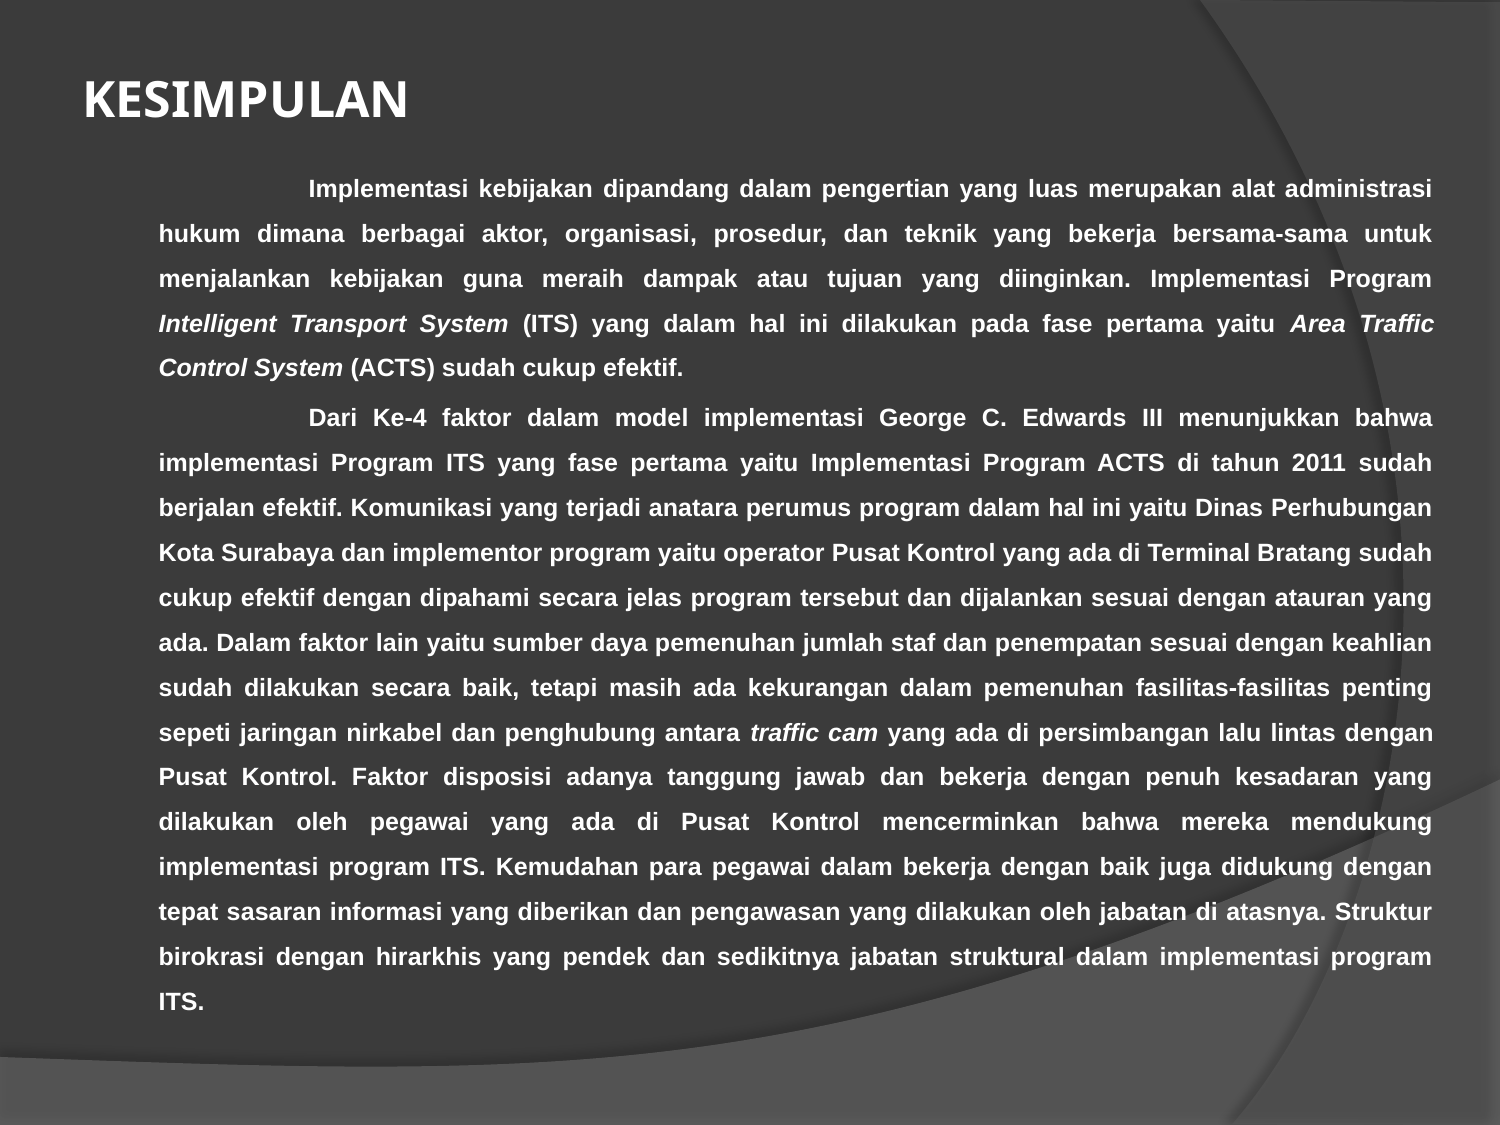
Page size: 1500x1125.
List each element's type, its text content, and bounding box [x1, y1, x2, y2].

title KESIMPULAN [75, 45, 1300, 149]
list Implementasi kebijakan dipandang dalam pengertian yang luas merupakan alat administrasi hukum dimana berbagai aktor, organisasi, prosedur, dan teknik yang bekerja bersama-sama untuk menjalankan kebijakan guna meraih dampak atau tujuan yang diinginkan. Implementasi Program Intelligent Transport System (ITS) yang dalam hal ini dilakukan pada fase pertama yaitu Area Traffic Control System (ACTS) sudah cukup efektif. Dari Ke-4 faktor dalam model implementasi George C. Edwards III menunjukkan bahwa implementasi Program ITS yang fase pertama yaitu Implementasi Program ACTS di tahun 2011 sudah berjalan efektif. Komunikasi yang terjadi anatara perumus program dalam hal ini yaitu Dinas Perhubungan Kota Surabaya dan implementor program yaitu operator Pusat Kontrol yang ada di Terminal Bratang sudah cukup efektif dengan dipahami secara jelas program tersebut dan dijalankan sesuai dengan atauran yang ada. Dalam faktor lain yaitu sumber daya pemenuhan jumlah staf dan penempatan sesuai dengan keahlian sudah dilakukan secara baik, tetapi masih ada kekurangan dalam pemenuhan fasilitas-fasilitas penting sepeti jaringan nirkabel dan penghubung antara traffic cam yang ada di persimbangan lalu lintas dengan Pusat Kontrol. Faktor disposisi adanya tanggung jawab dan bekerja dengan penuh kesadaran yang dilakukan oleh pegawai yang ada di Pusat Kontrol mencerminkan bahwa mereka mendukung implementasi program ITS. Kemudahan para pegawai dalam bekerja dengan baik juga didukung dengan tepat sasaran informasi yang diberikan dan pengawasan yang dilakukan oleh jabatan di atasnya. Struktur birokrasi dengan hirarkhis yang pendek dan sedikitnya jabatan struktural dalam implementasi program ITS. [75, 149, 1450, 1088]
